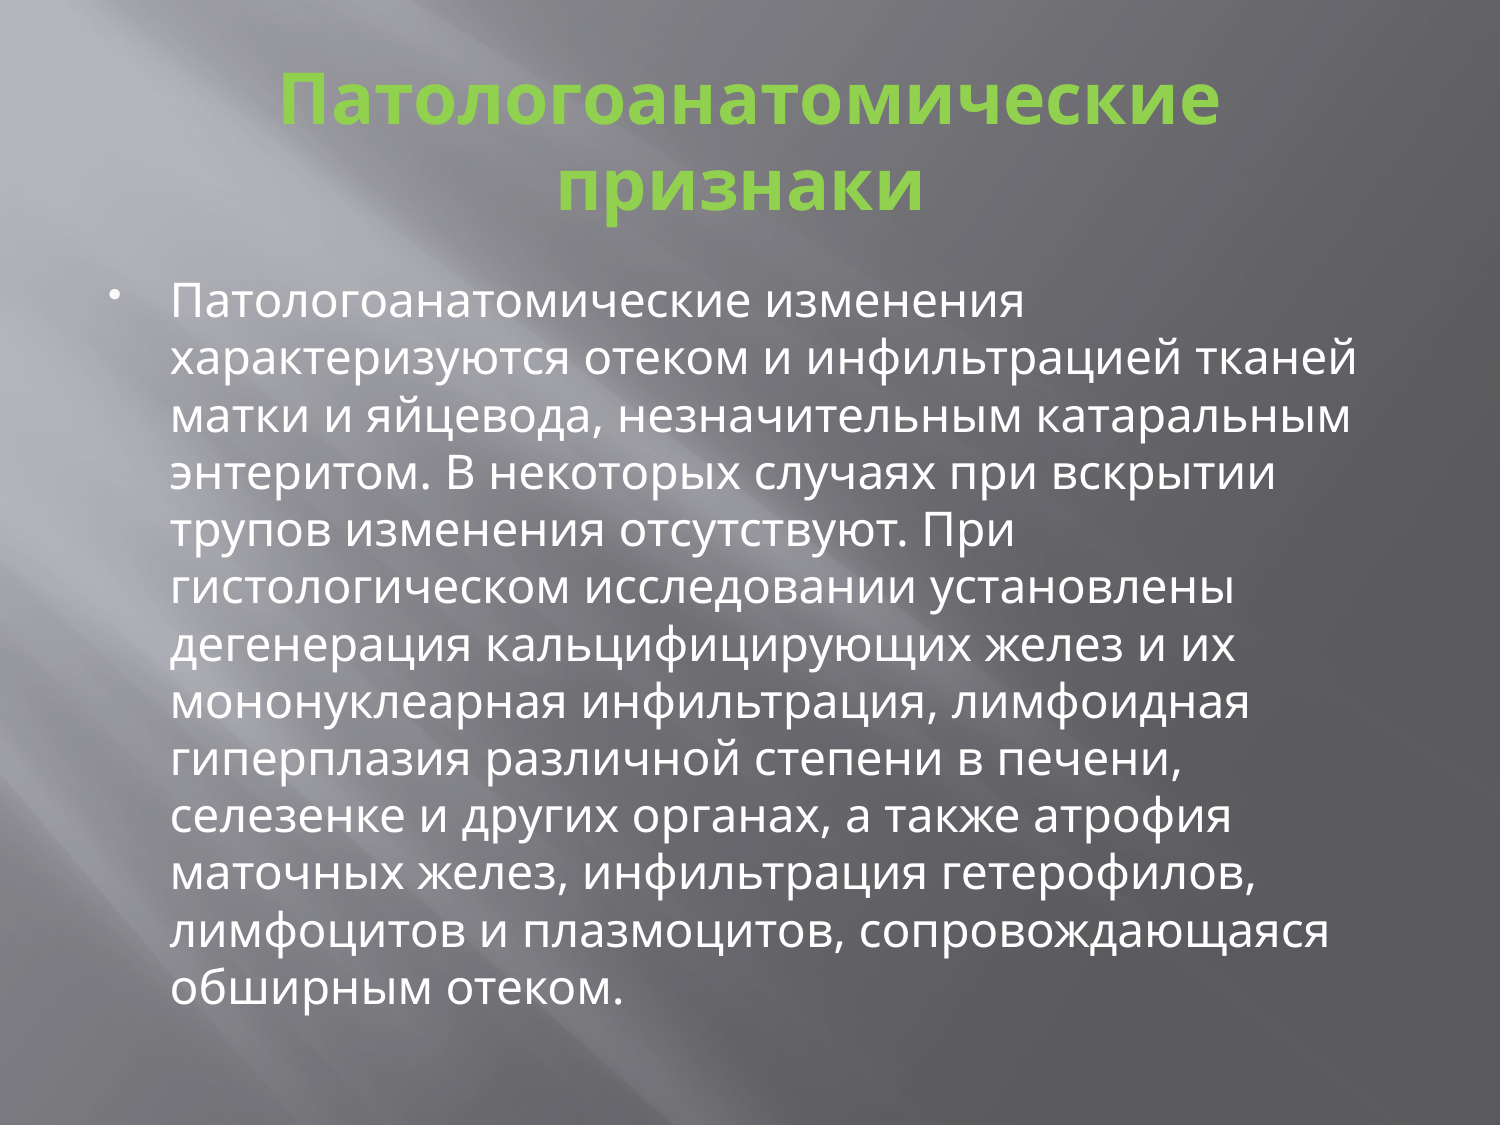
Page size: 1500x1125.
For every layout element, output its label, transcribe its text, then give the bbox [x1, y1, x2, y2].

list Патологоанатомические изменения характеризуются отеком и инфильтрацией тканей матки и яйцевода, незначительным катаральным энтеритом. В некоторых случаях при вскрытии трупов изменения отсутствуют. При гистологическом исследовании установлены дегенерация кальцифицирующих желез и их мононуклеарная инфильтрация, лимфоидная гиперплазия различной степени в печени, селезенке и других органах, а также атрофия маточных желез, инфильтрация гетерофилов, лимфоцитов и плазмоцитов, сопровождающаяся обширным отеком. [75, 262, 1425, 1035]
title Патологоанатомические признаки [75, 45, 1425, 233]
